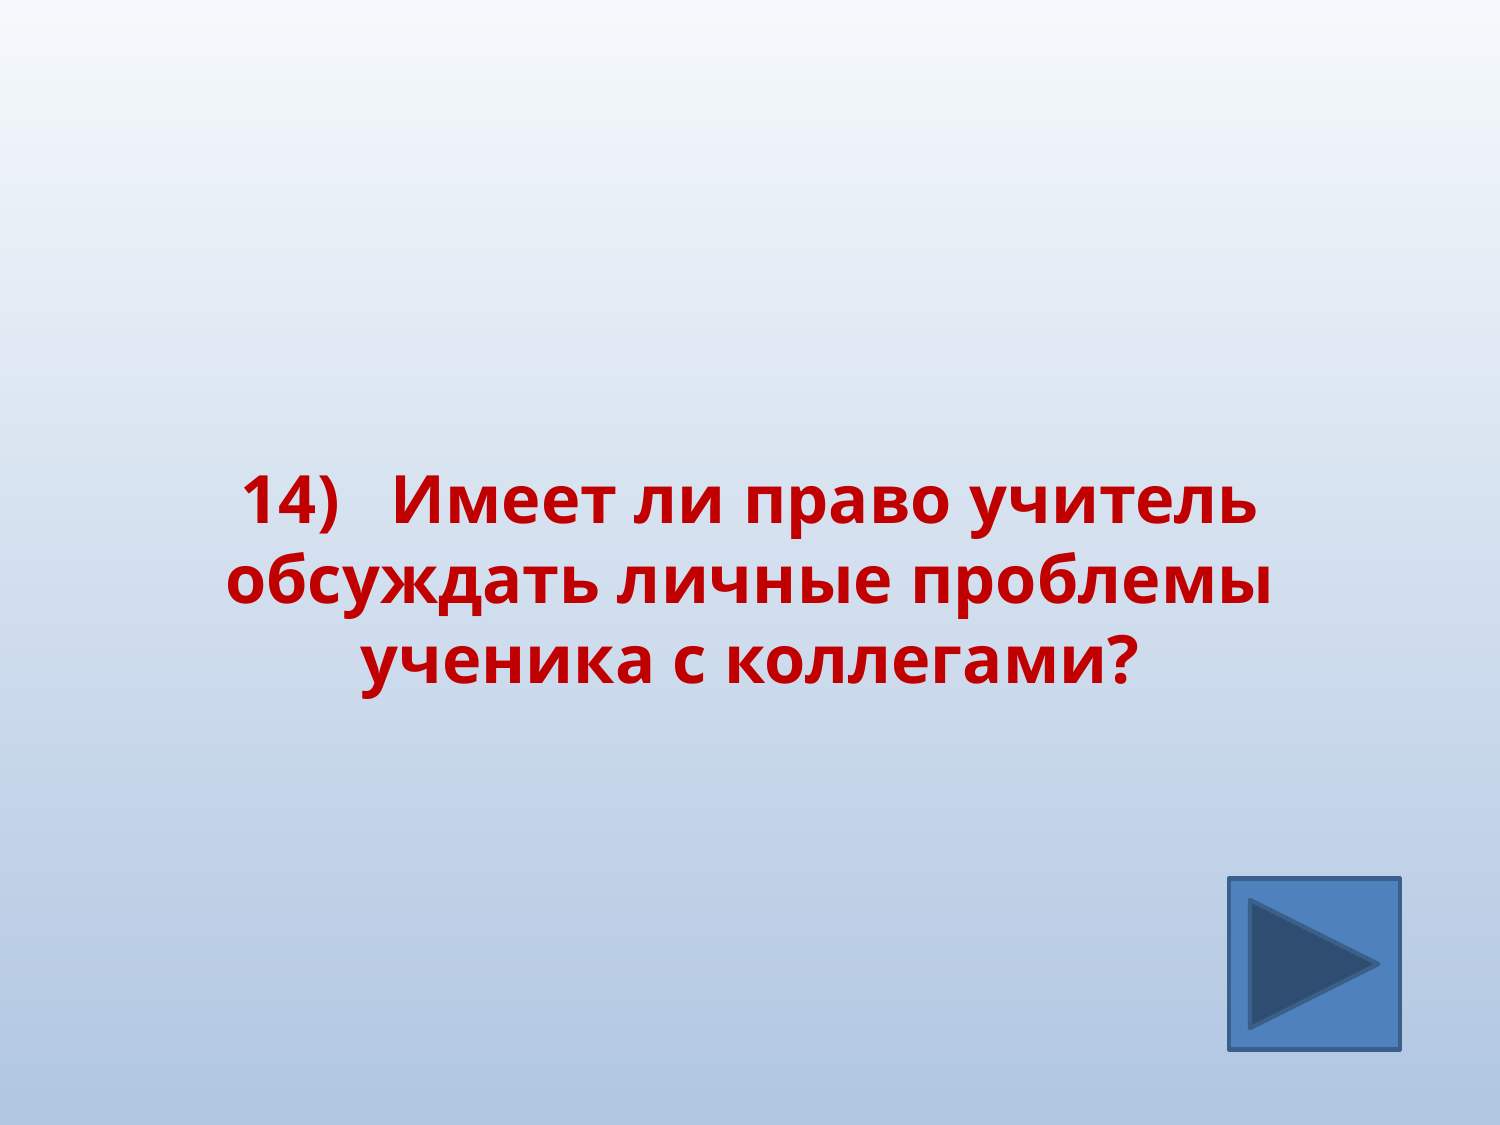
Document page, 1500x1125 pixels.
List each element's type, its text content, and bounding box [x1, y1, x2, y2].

text_box [1227, 876, 1402, 1052]
list 14) Имеет ли право учитель обсуждать личные проблемы ученика с коллегами? [75, 262, 1425, 1005]
